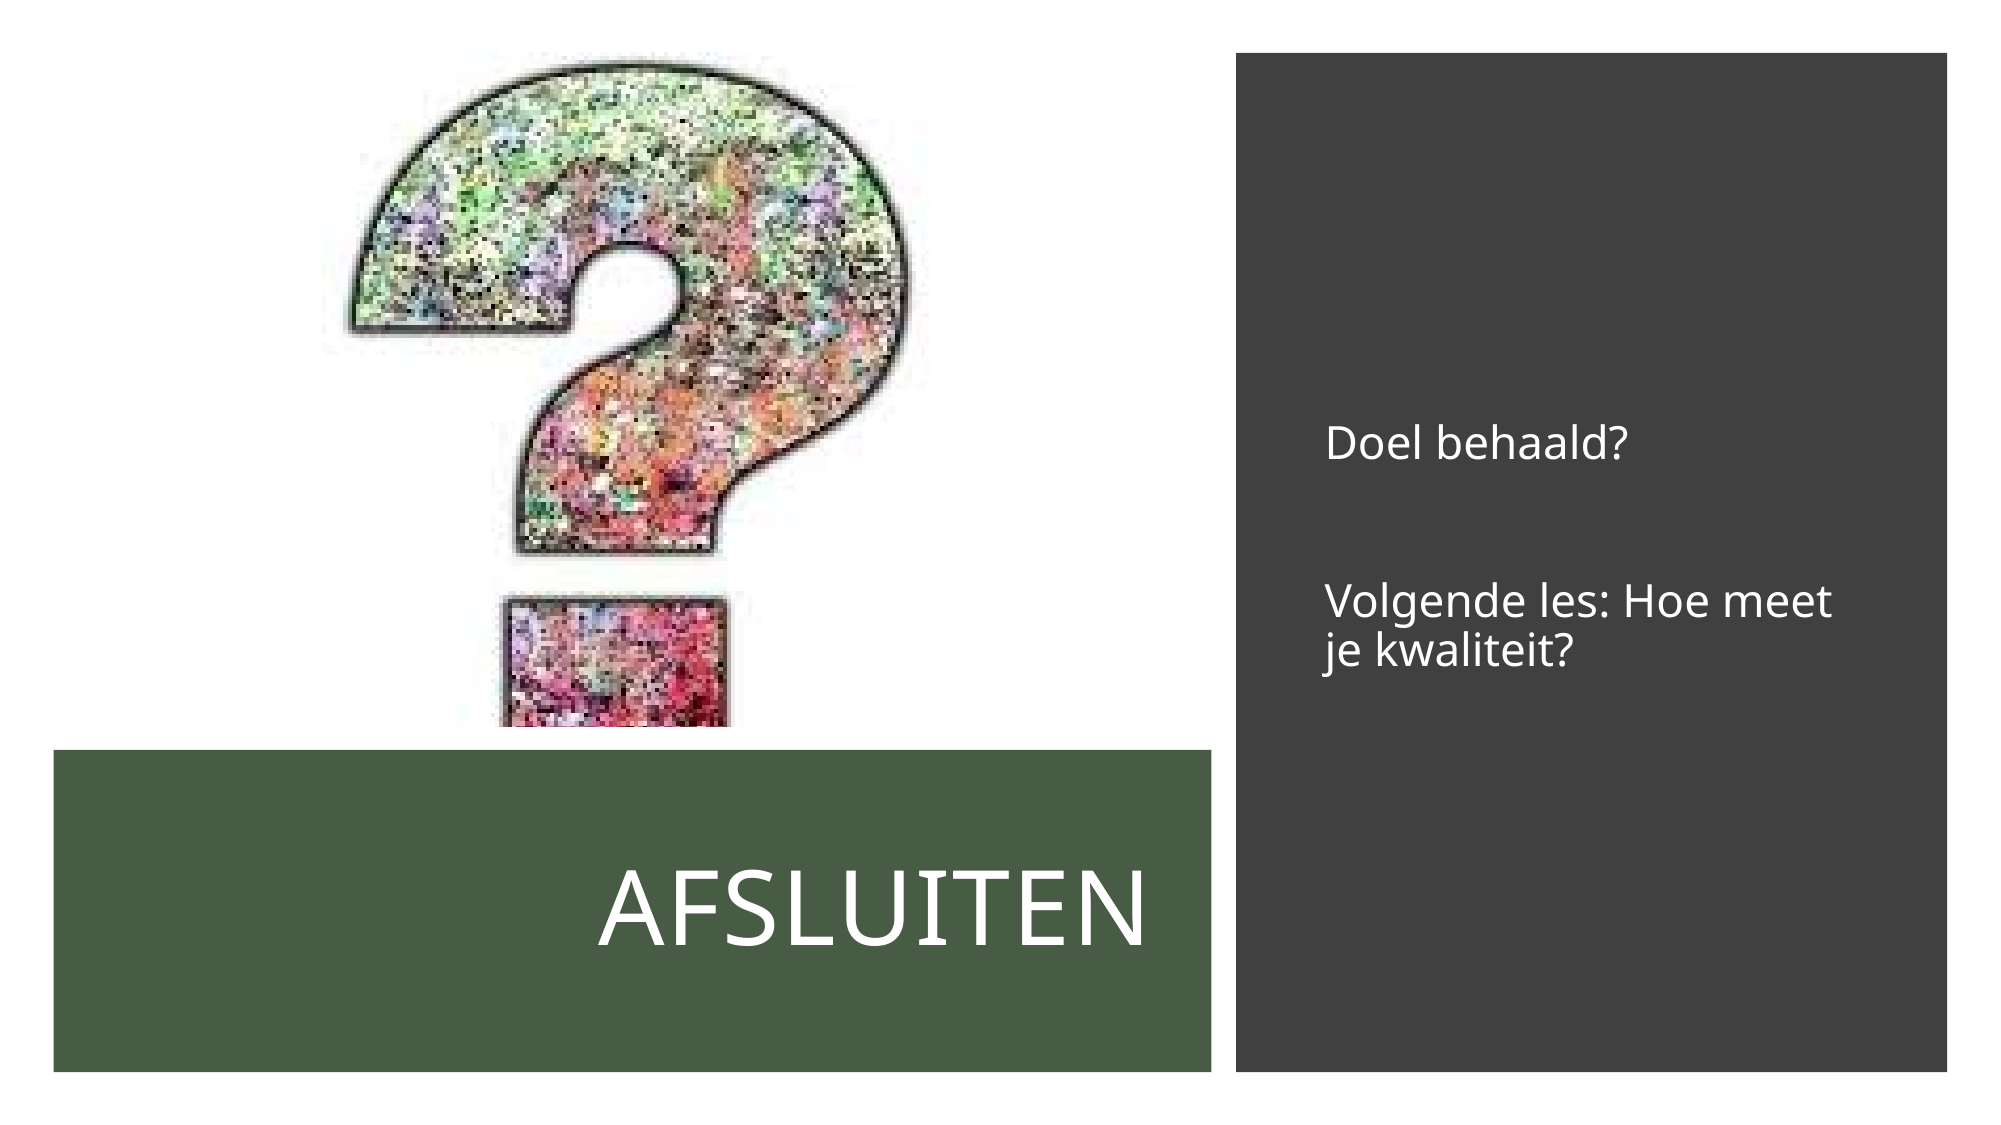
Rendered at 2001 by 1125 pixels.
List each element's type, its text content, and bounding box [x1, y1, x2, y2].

title Afsluiten [85, 782, 1168, 1049]
text_box [52, 749, 1213, 1073]
picture [53, 52, 1212, 727]
list Doel behaald? Volgende les: Hoe meet je kwaliteit? [1317, 150, 1879, 947]
text_box [1235, 51, 1948, 1074]
